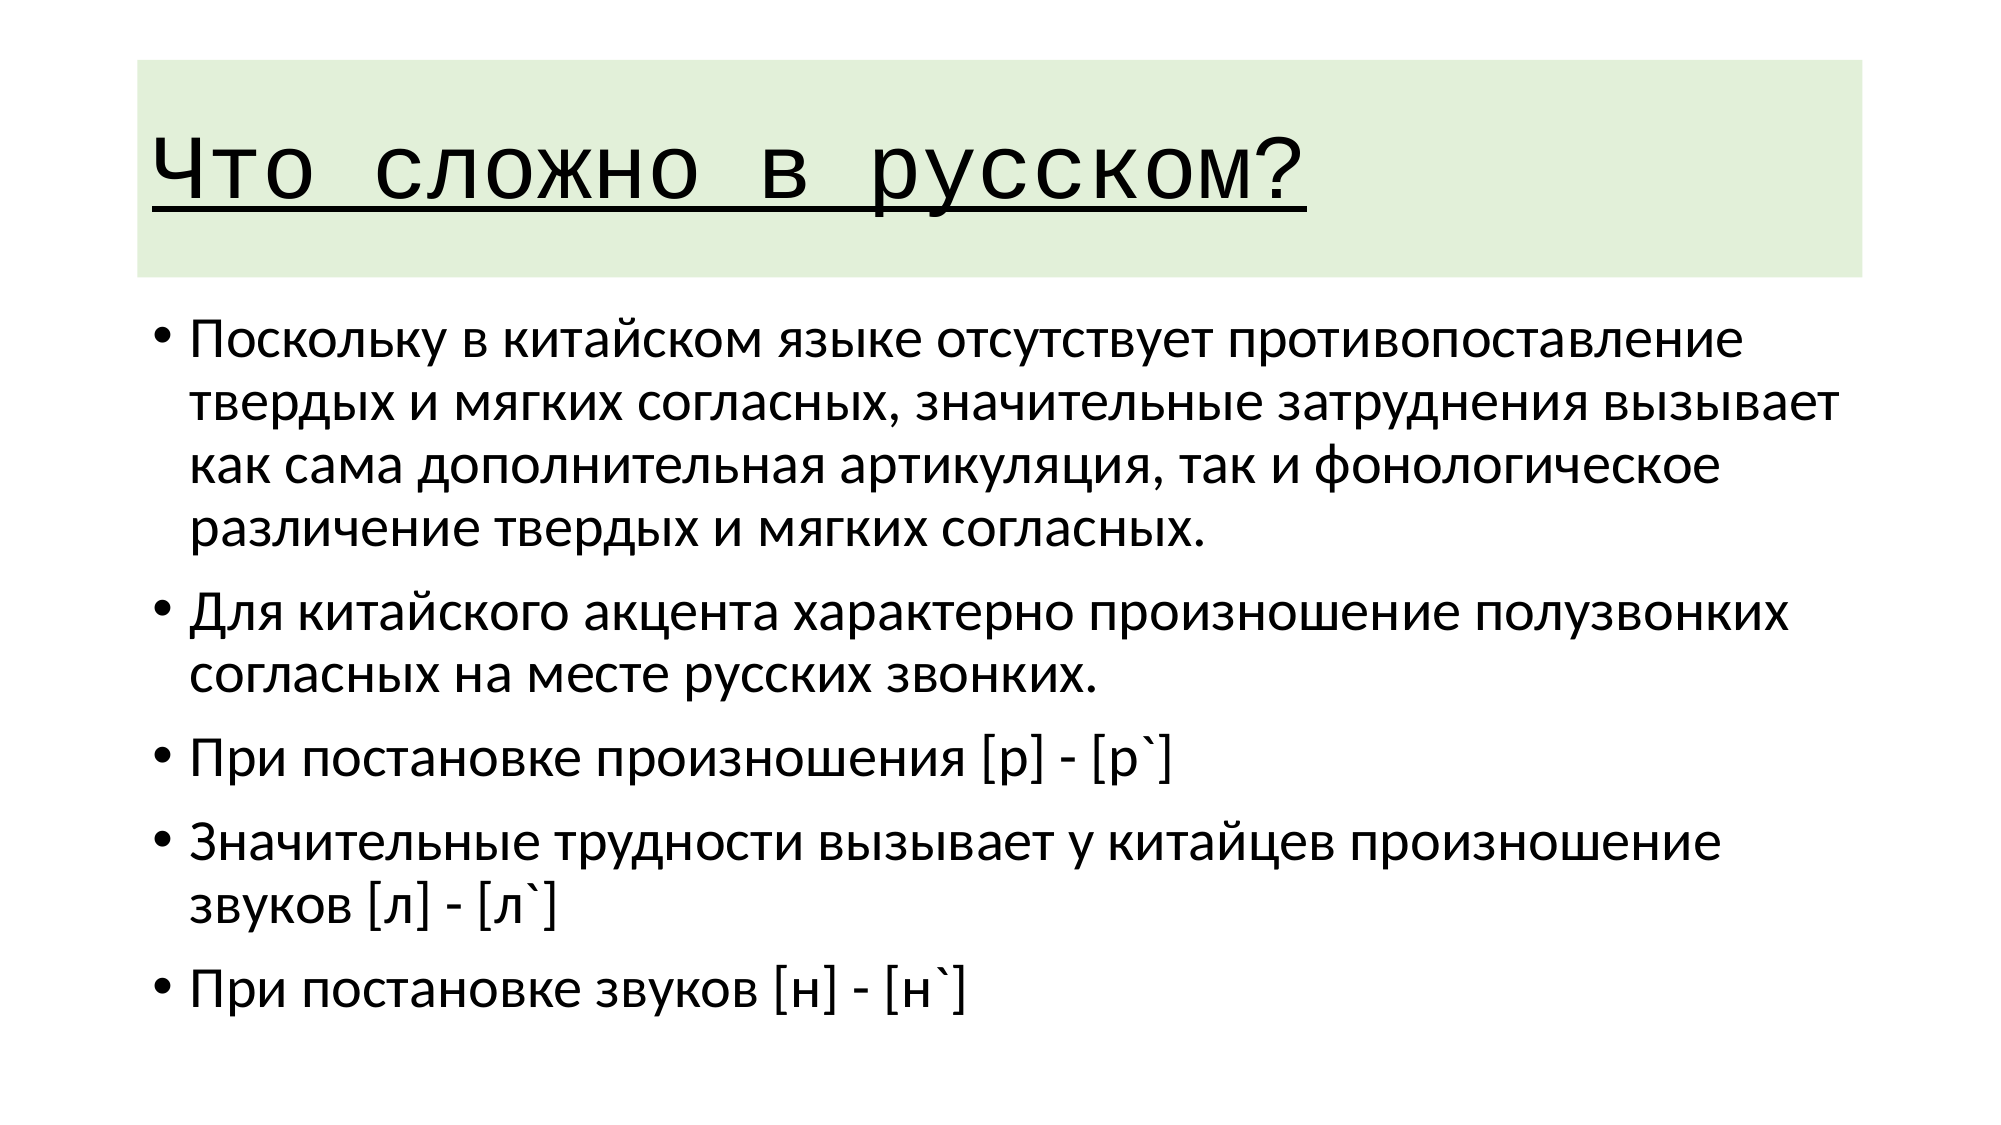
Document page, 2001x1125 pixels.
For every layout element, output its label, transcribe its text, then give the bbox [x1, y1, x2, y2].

title Что сложно в русском? [137, 59, 1863, 278]
list Поскольку в китайском языке отсутствует противопоставление твердых и мягких согласных, значительные затруднения вызывает как сама дополнительная артикуляция, так и фонологическое различение твердых и мягких согласных. Для китайского акцента характерно произношение полузвонких согласных на месте русских звонких. При постановке произношения [р] - [р`] Значительные трудности вызывает у китайцев произношение звуков [л] - [л`] При постановке звуков [н] - [н`] [137, 299, 1863, 1014]
